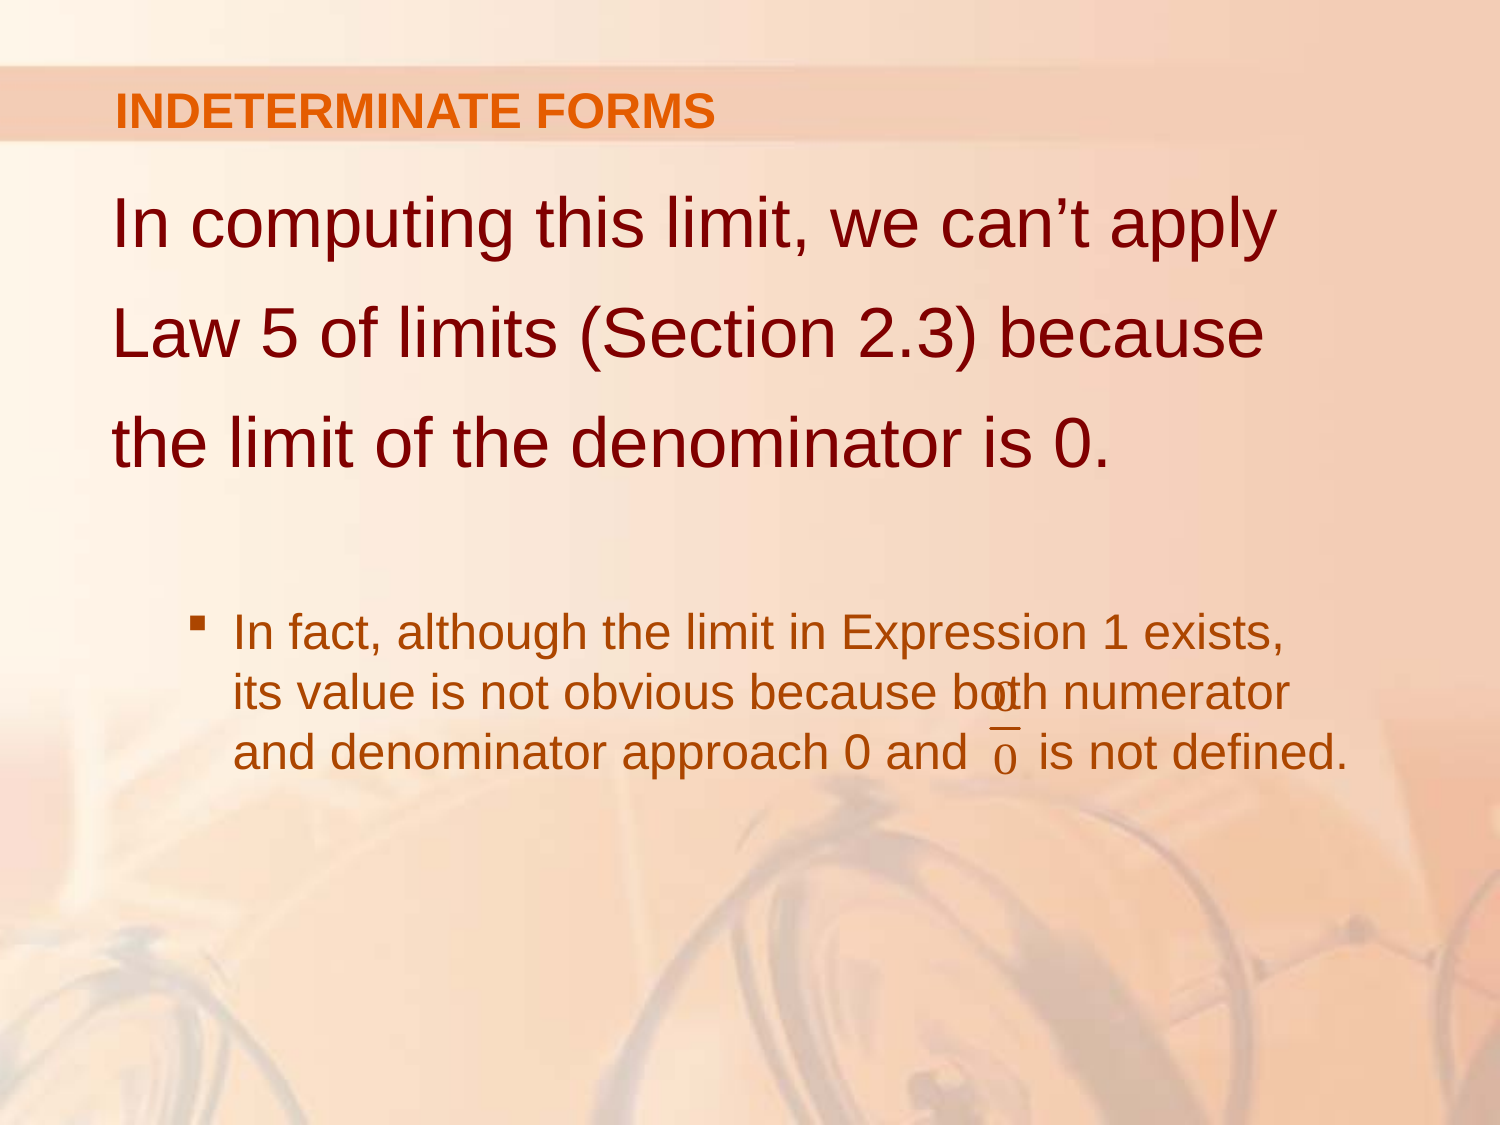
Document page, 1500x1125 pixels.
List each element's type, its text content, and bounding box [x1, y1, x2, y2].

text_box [981, 668, 1029, 785]
picture [0, 0, 1500, 1125]
list In computing this limit, we can’t apply Law 5 of limits (Section 2.3) because the limit of the denominator is 0. In fact, although the limit in Expression 1 exists, its value is not obvious because both numerator and denominator approach 0 and is not defined. [95, 142, 1500, 1107]
title INDETERMINATE FORMS [99, 60, 976, 158]
